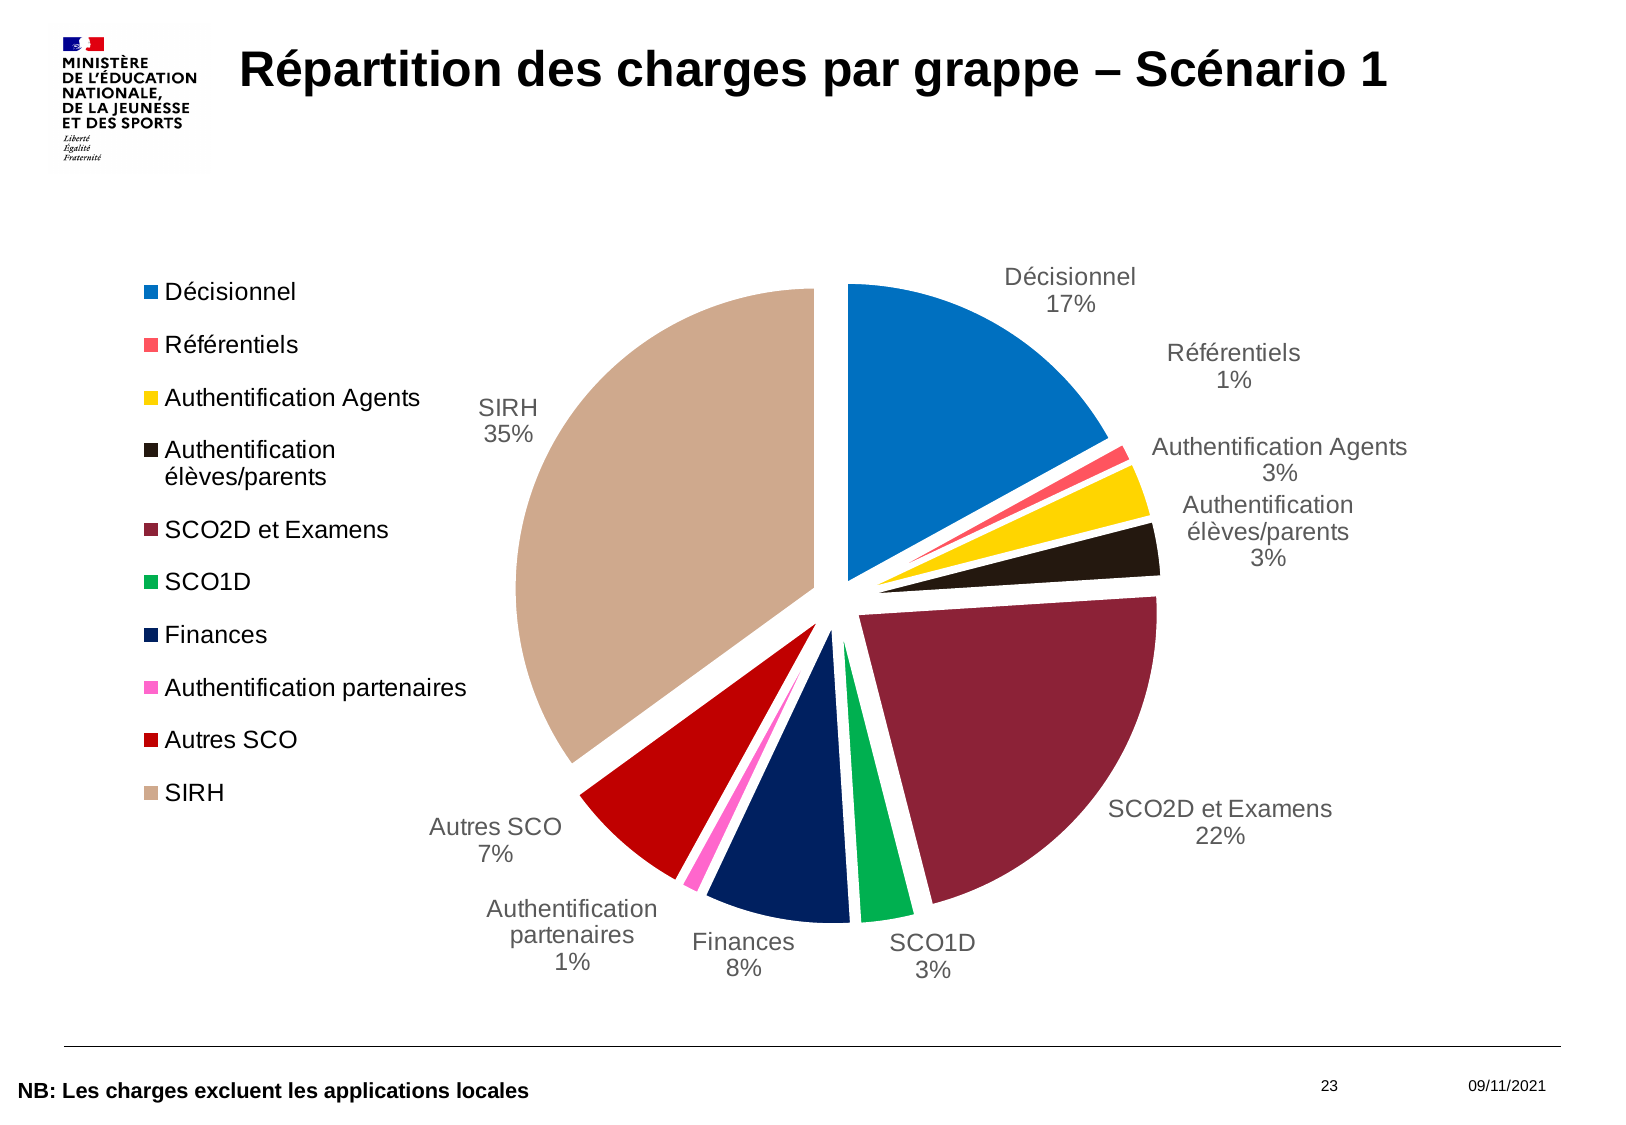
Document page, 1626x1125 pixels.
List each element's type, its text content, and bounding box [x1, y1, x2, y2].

chart [135, 239, 1490, 992]
text_box 09/11/2021 [1354, 1046, 1562, 1125]
text_box 23 [1113, 1046, 1354, 1125]
text_box NB: Les charges excluent les applications locales [0, 1069, 810, 1111]
title Répartition des charges par grappe – Scénario 1 [239, 43, 1583, 201]
picture [48, 23, 211, 174]
